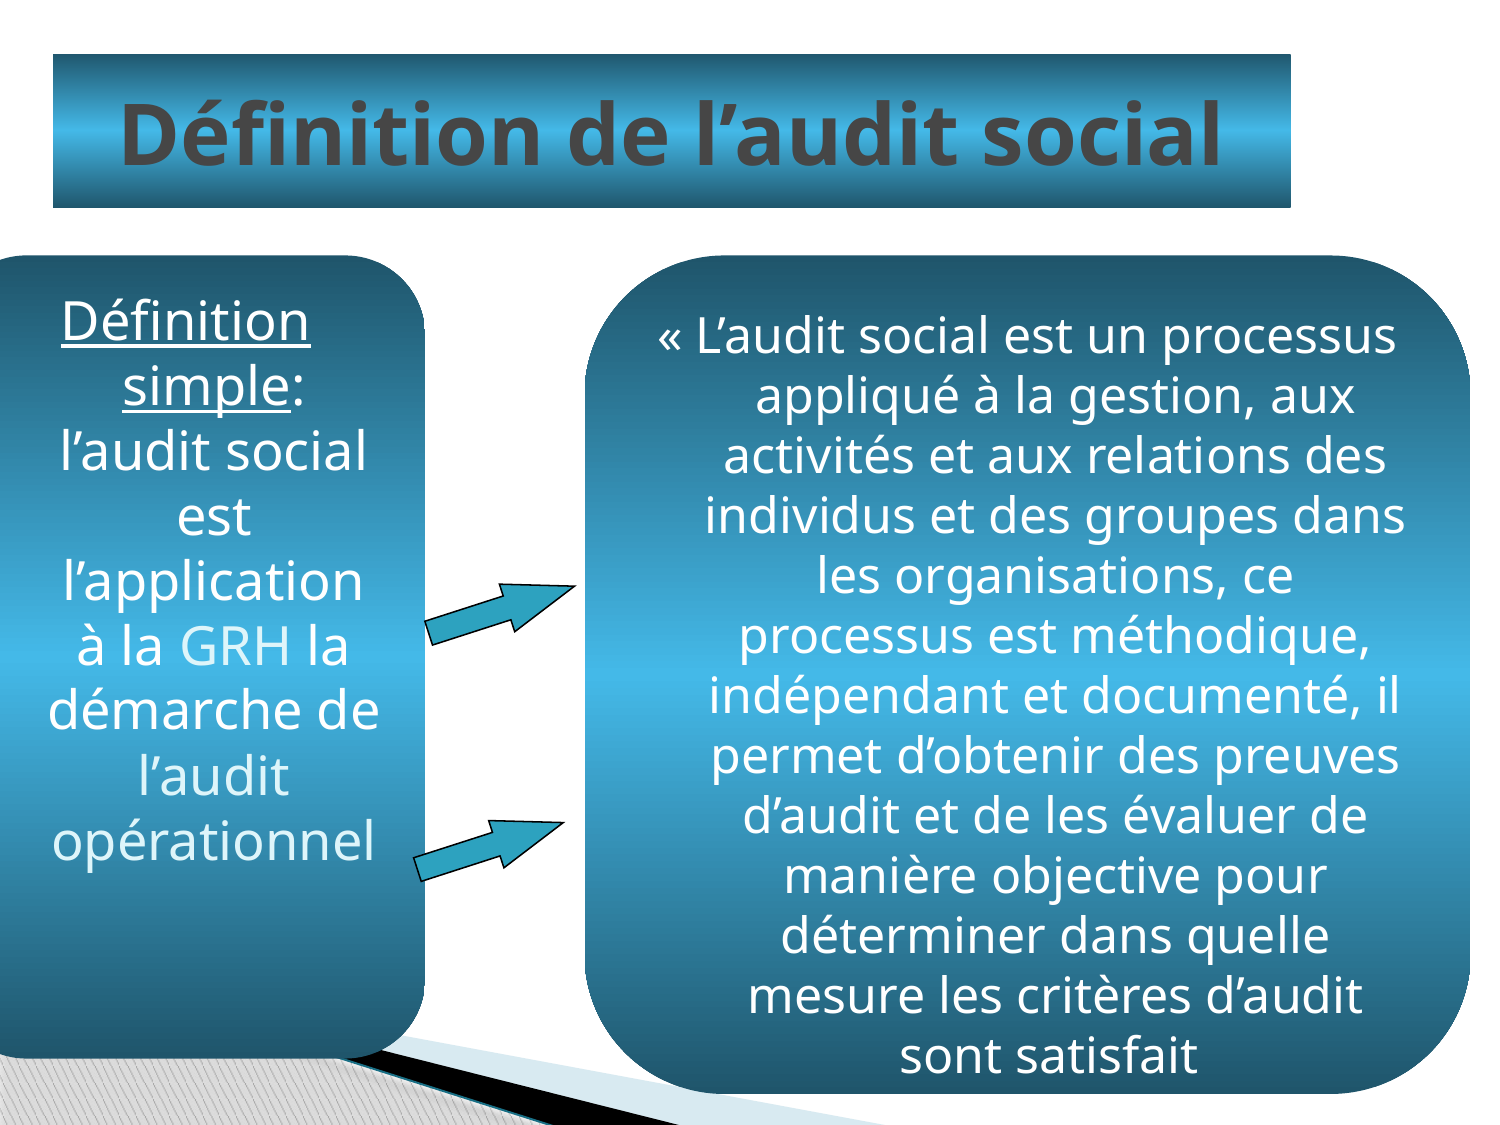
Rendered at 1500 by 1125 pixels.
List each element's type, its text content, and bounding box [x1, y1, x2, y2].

text_box [413, 820, 564, 882]
title Définition de l’audit social [53, 54, 1291, 208]
text_box « L’audit social est un processus appliqué à la gestion, aux activités et aux relations des individus et des groupes dans les organisations, ce processus est méthodique, indépendant et documenté, il permet d’obtenir des preuves d’audit et de les évaluer de manière objective pour déterminer dans quelle mesure les critères d’audit sont satisfait [584, 255, 1471, 1094]
text_box [424, 584, 575, 646]
text_box Définition simple: l’audit social est l’application à la GRH la démarche de l’audit opérationnel [0, 255, 426, 1059]
